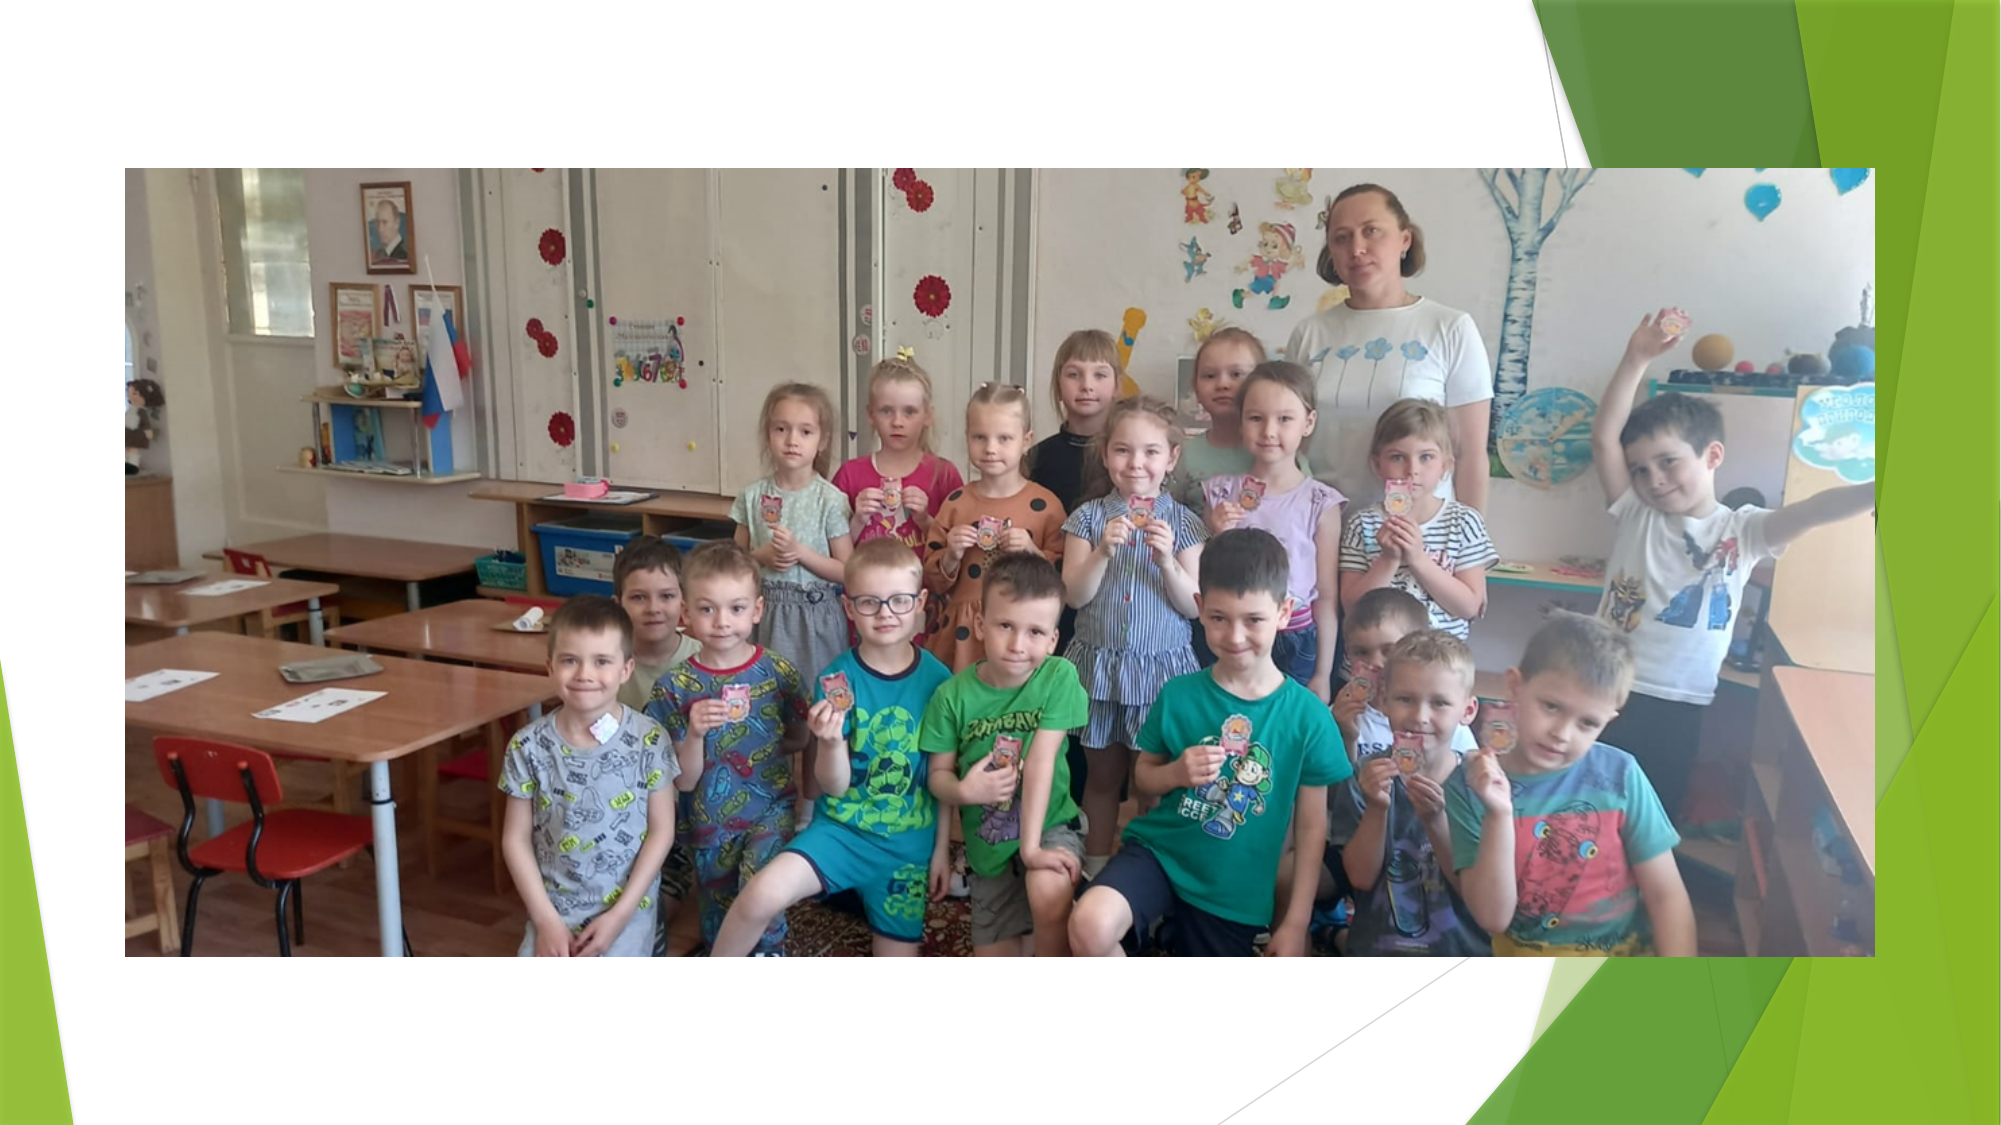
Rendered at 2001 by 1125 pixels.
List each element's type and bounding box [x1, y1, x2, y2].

picture [124, 167, 1875, 958]
